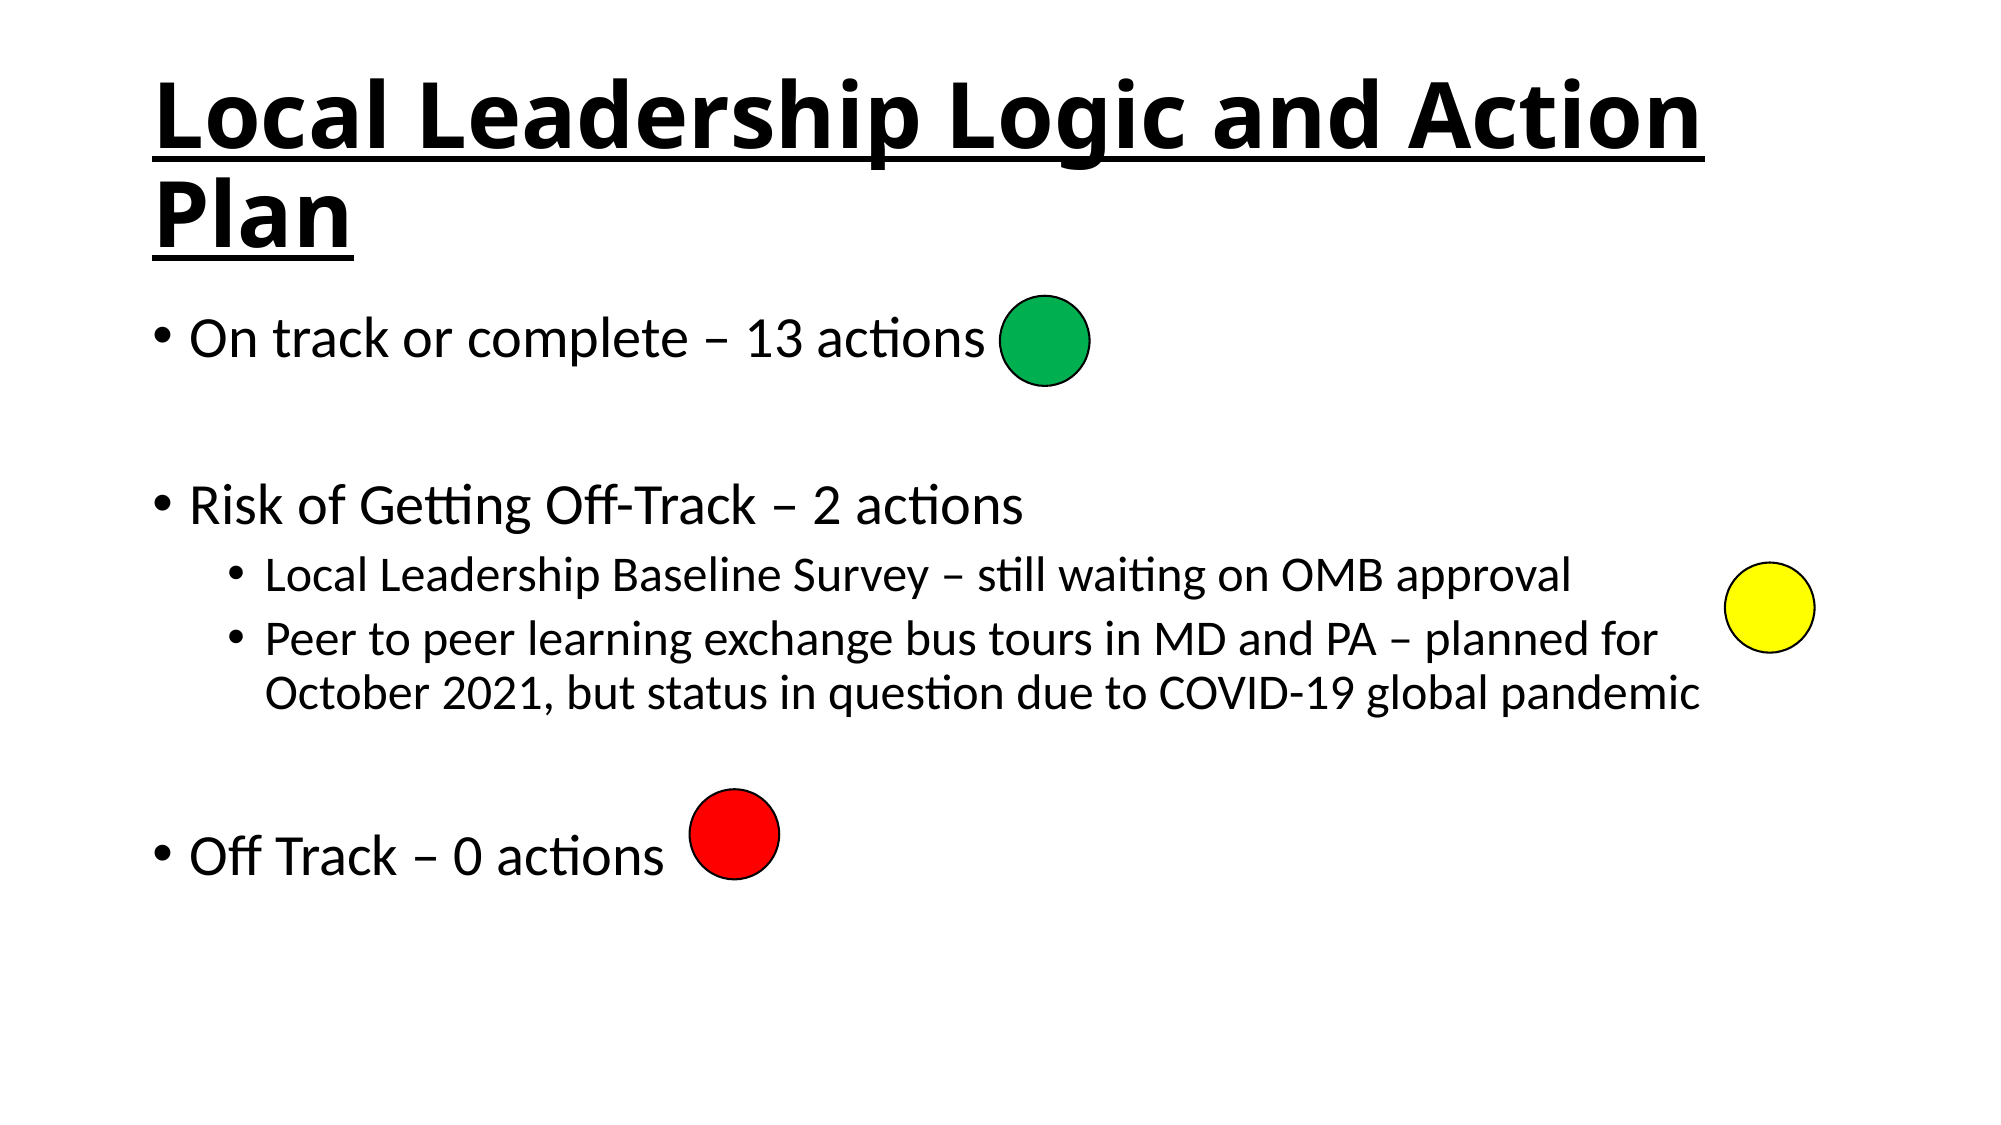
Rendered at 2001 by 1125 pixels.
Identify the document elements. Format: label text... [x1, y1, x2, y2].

text_box [688, 788, 781, 881]
title Local Leadership Logic and Action Plan [137, 59, 1863, 278]
text_box [1723, 561, 1816, 654]
list On track or complete – 13 actions Risk of Getting Off-Track – 2 actions Local Leadership Baseline Survey – still waiting on OMB approval Peer to peer learning exchange bus tours in MD and PA – planned for October 2021, but status in question due to COVID-19 global pandemic Off Track – 0 actions [137, 299, 1790, 1014]
text_box [998, 294, 1091, 387]
